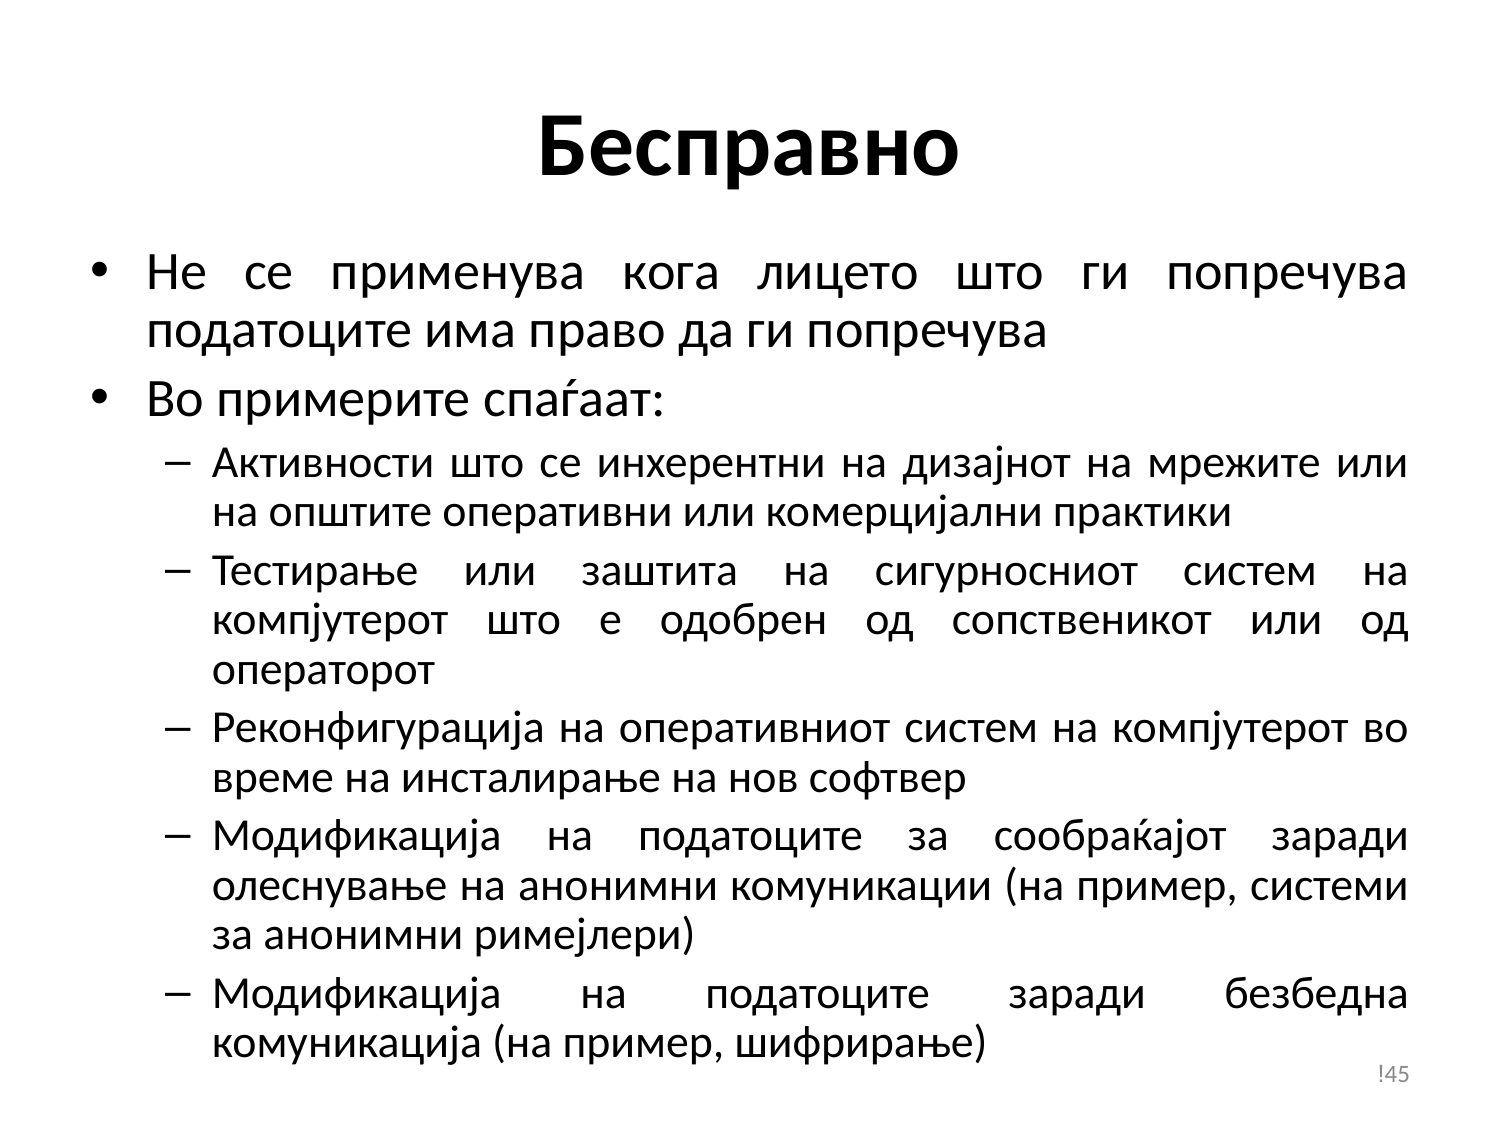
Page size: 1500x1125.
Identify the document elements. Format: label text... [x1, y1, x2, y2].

title Бесправно [75, 45, 1425, 233]
list Не се применува кога лицето што ги попречува податоците има право да ги попречува Во примерите спаѓаат: Активности што се инхерентни на дизајнот на мрежите или на општите оперативни или комерцијални практики Тестирање или заштита на сигурносниот систем на компјутерот што е одобрен од сопственикот или од операторот Реконфигурација на оперативниот систем на компјутерот во време на инсталирање на нов софтвер Модификација на податоците за сообраќајот заради олеснување на анонимни комуникации (на пример, системи за анонимни римејлери) Модификација на податоците заради безбедна комуникација (на пример, шифрирање) [75, 234, 1425, 800]
slide_number !45 [1074, 1042, 1425, 1103]
